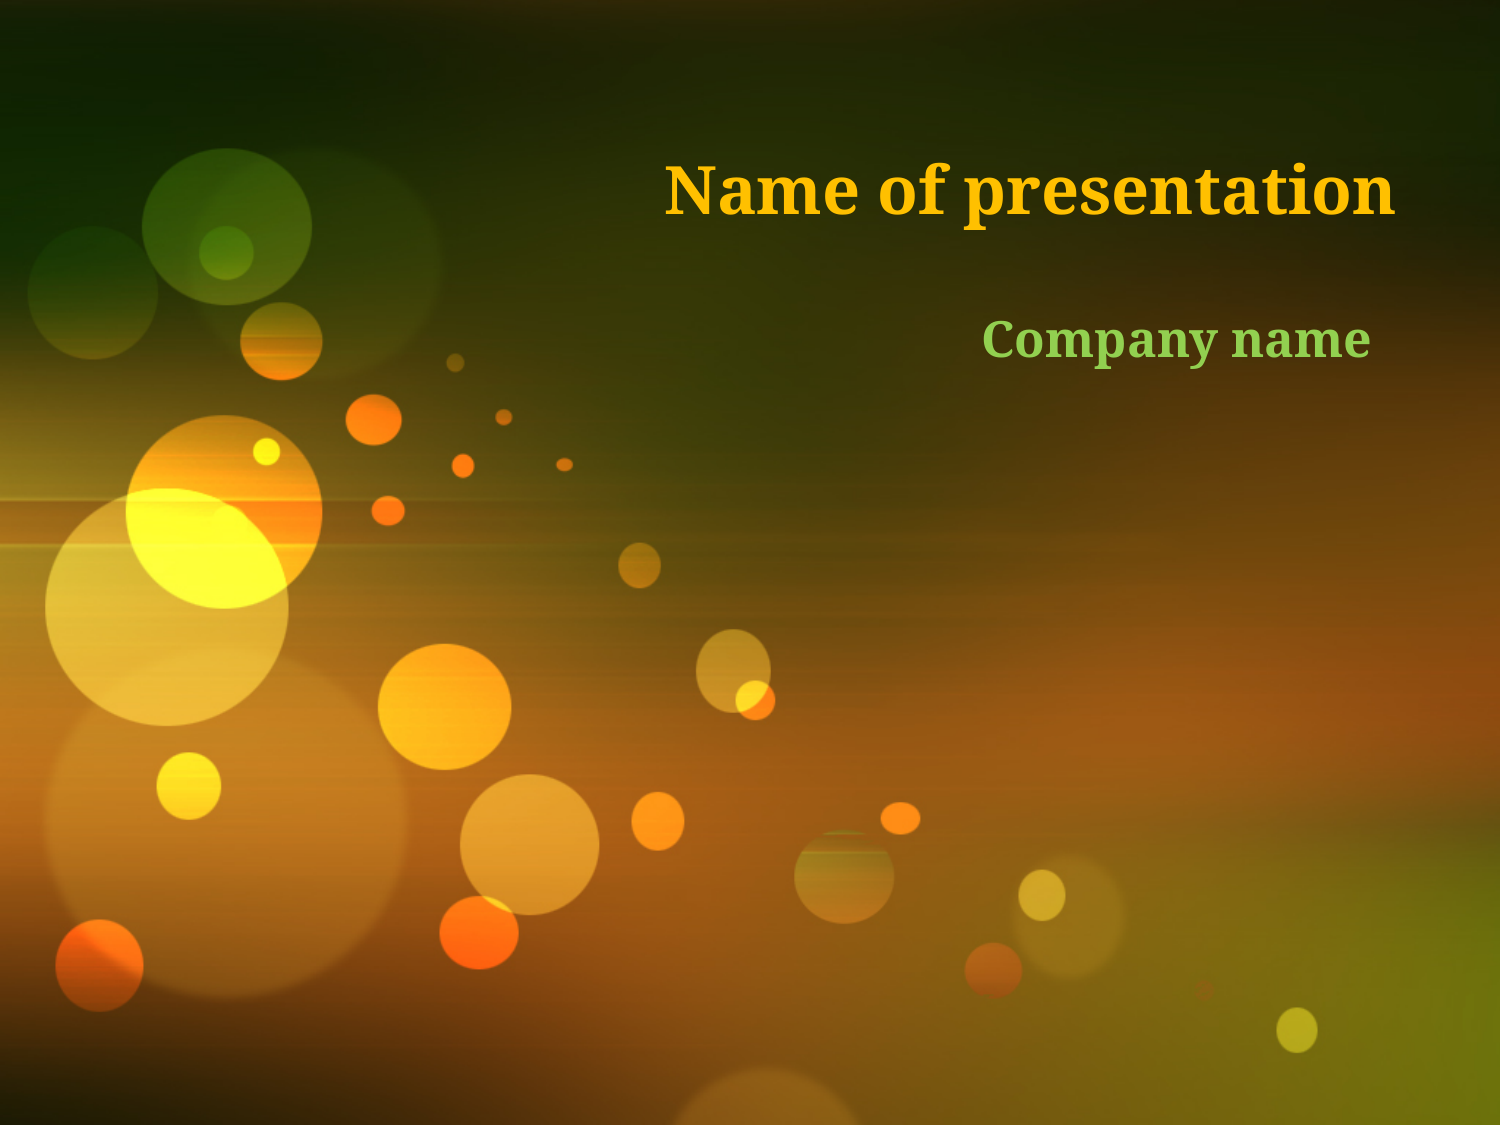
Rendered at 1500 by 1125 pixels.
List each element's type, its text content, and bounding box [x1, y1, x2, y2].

subtitle Company name [825, 299, 1388, 388]
title Name of presentation [387, 112, 1413, 263]
picture [0, 0, 1500, 1125]
